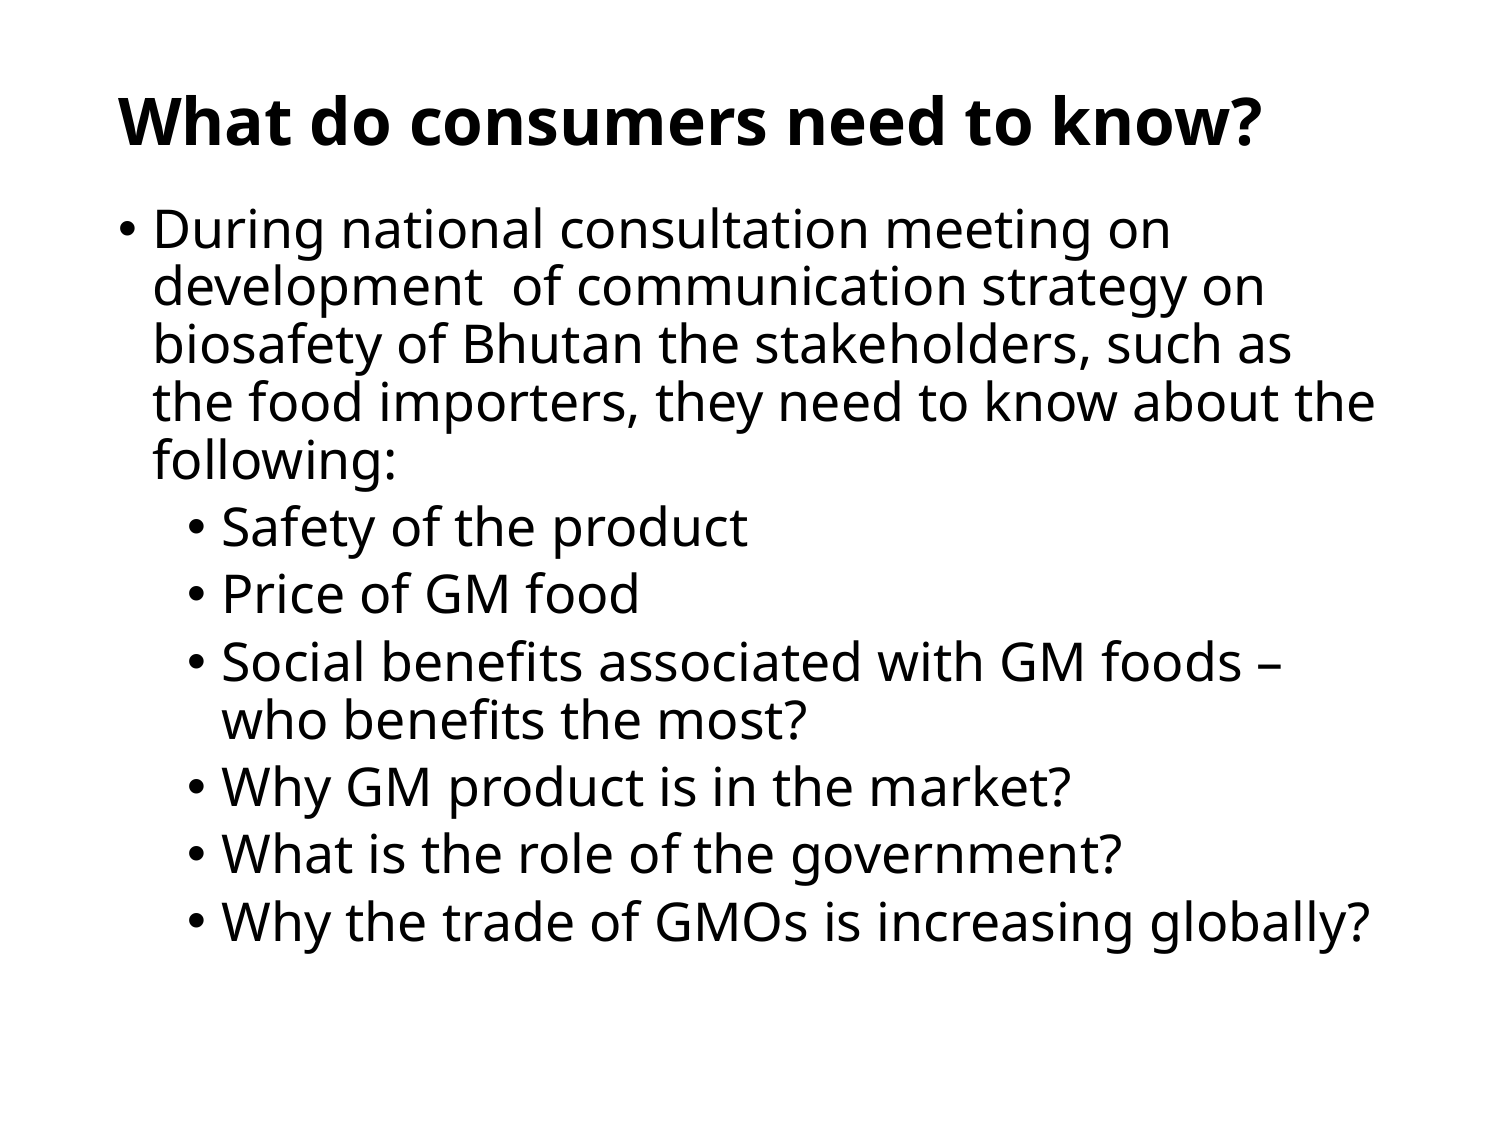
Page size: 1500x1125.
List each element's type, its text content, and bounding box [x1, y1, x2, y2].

list During national consultation meeting on development of communication strategy on biosafety of Bhutan the stakeholders, such as the food importers, they need to know about the following: Safety of the product Price of GM food Social benefits associated with GM foods – who benefits the most? Why GM product is in the market? What is the role of the government? Why the trade of GMOs is increasing globally? [103, 194, 1397, 1014]
title What do consumers need to know? [103, 59, 1397, 188]
